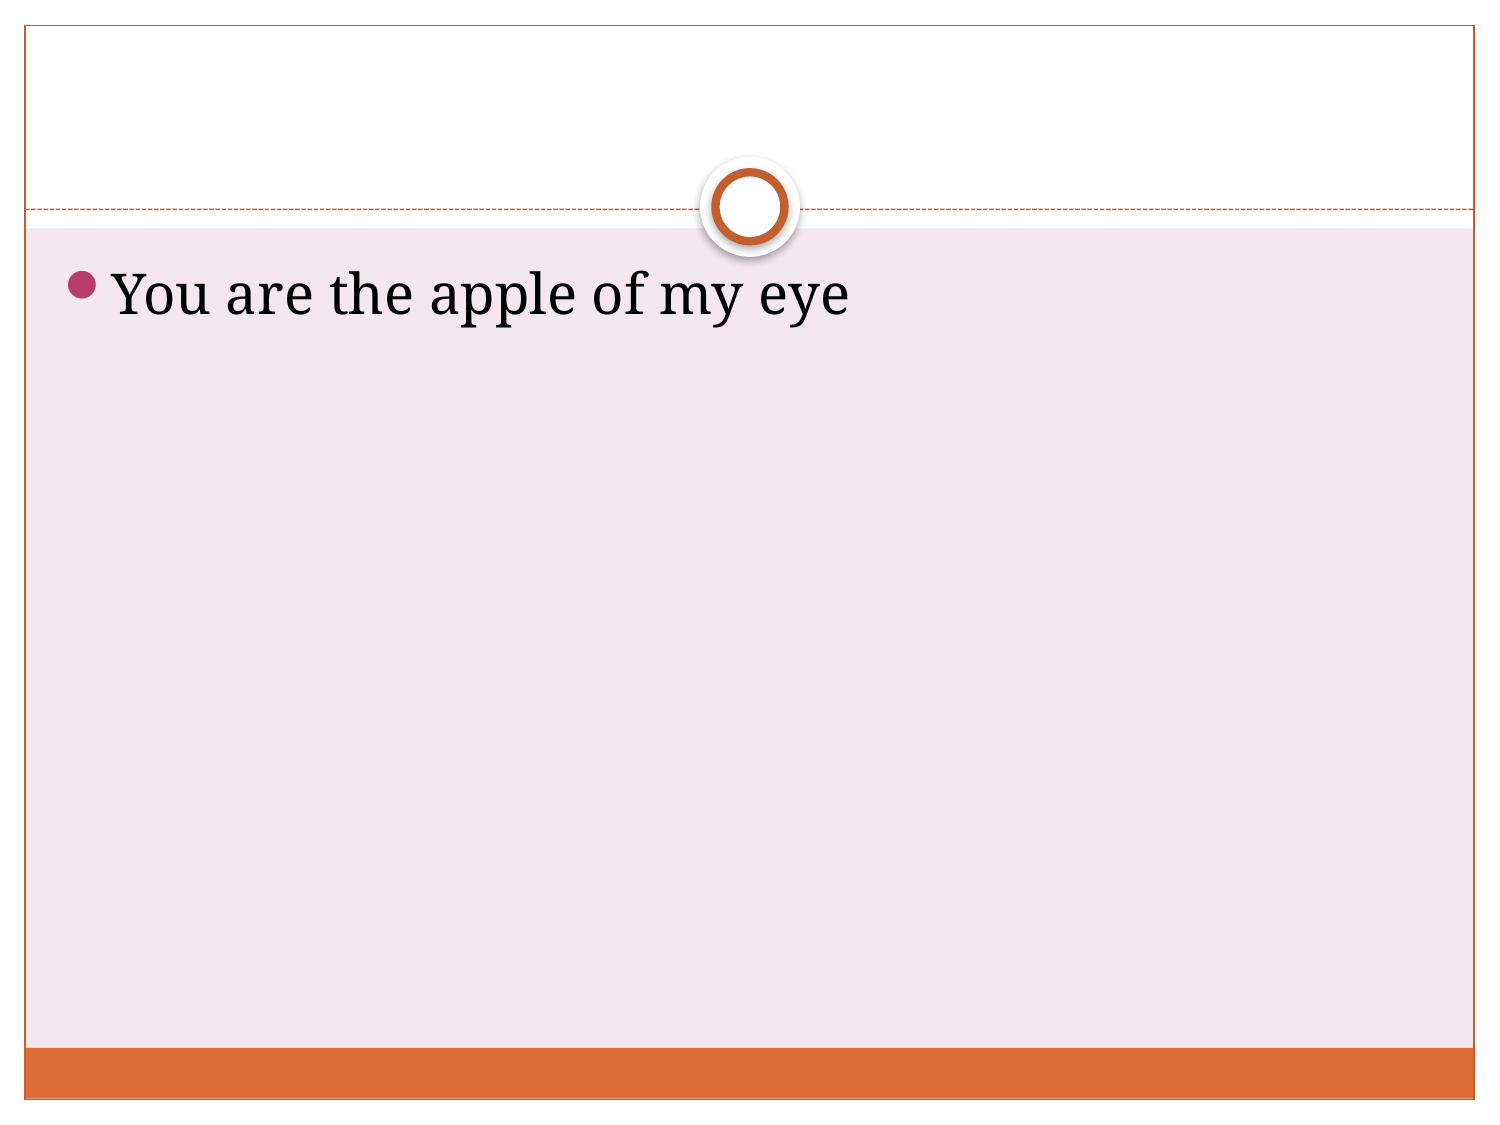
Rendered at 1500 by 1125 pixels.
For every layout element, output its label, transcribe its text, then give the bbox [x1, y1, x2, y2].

list You are the apple of my eye [49, 250, 1445, 1001]
